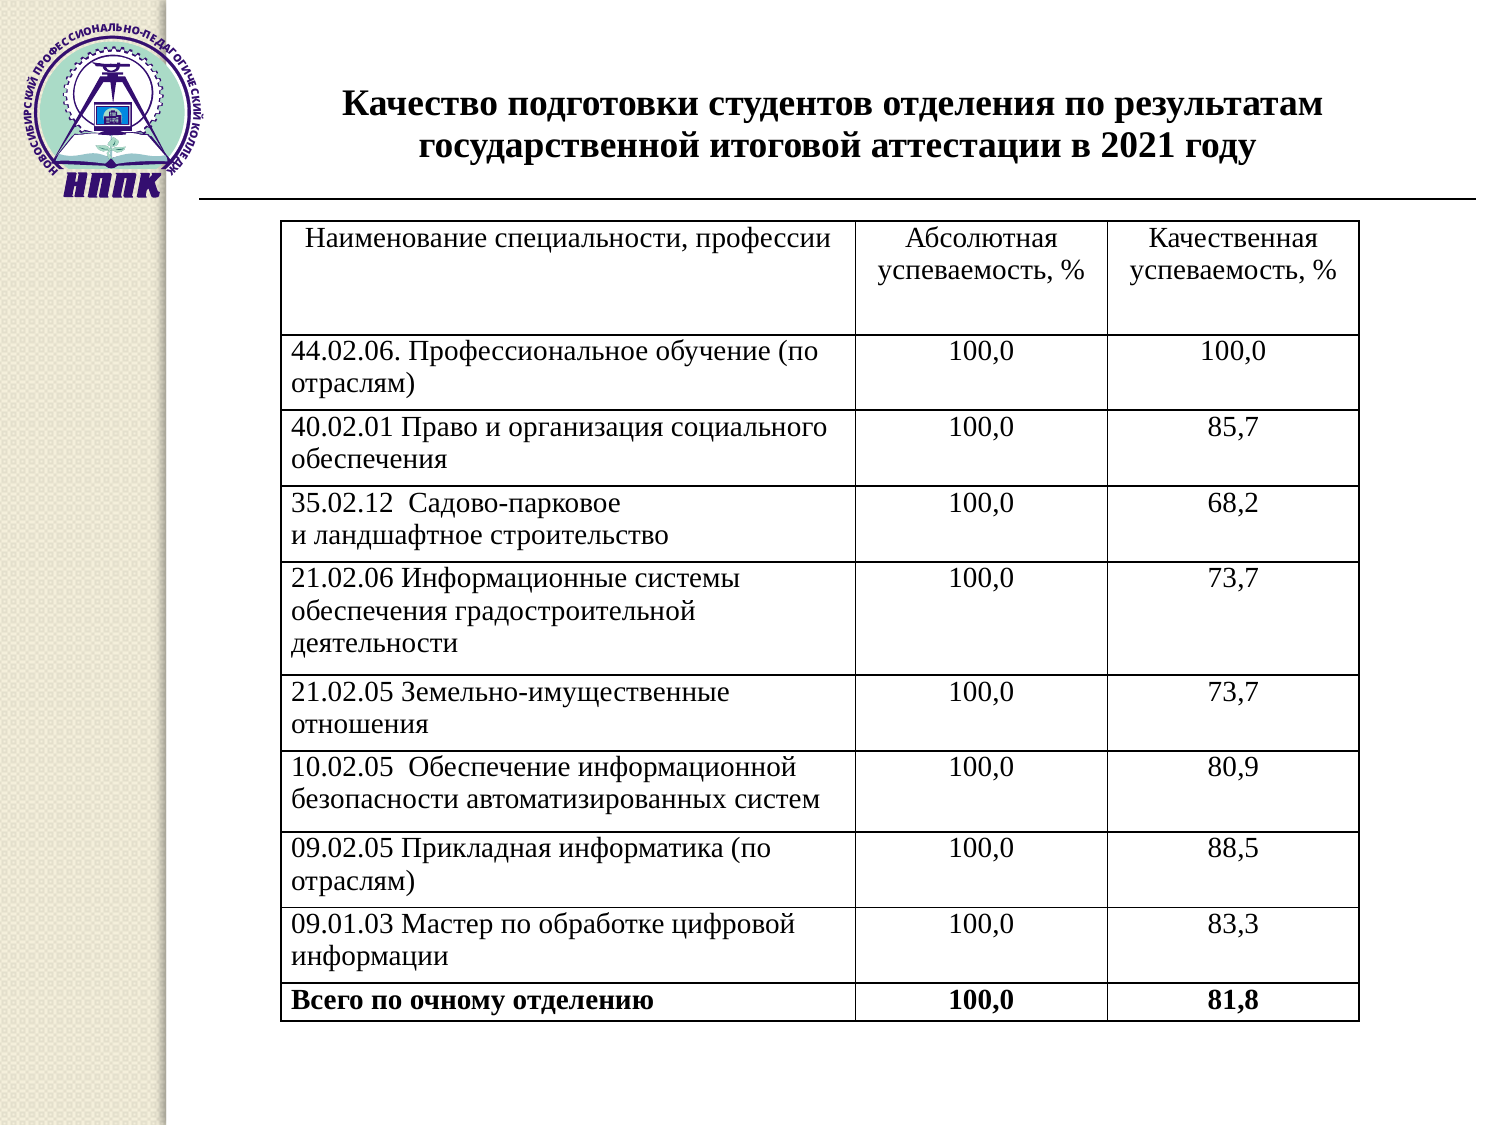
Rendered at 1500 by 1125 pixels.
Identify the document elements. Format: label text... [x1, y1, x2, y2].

table_cell 88,5 [1108, 833, 1358, 907]
table_cell 85,7 [1108, 411, 1358, 485]
table_cell 44.02.06. Профессиональное обучение (по отраслям) [282, 336, 855, 409]
table_cell 35.02.12 Садово-парковое и ландшафтное строительство [282, 487, 855, 561]
table_cell 100,0 [856, 833, 1107, 907]
table_cell 100,0 [856, 336, 1107, 409]
table_cell 21.02.06 Информационные системы обеспечения градостроительной деятельности [282, 563, 855, 674]
table_cell 100,0 [1108, 336, 1358, 409]
table_cell 100,0 [856, 984, 1107, 1020]
table_cell 100,0 [856, 676, 1107, 750]
table_cell 73,7 [1108, 563, 1358, 674]
table_cell 100,0 [856, 487, 1107, 561]
table_cell 68,2 [1108, 487, 1358, 561]
table_cell 83,3 [1108, 908, 1358, 982]
table_header Качественная успеваемость, % [1108, 222, 1358, 334]
table_cell 40.02.01 Право и организация социального обеспечения [282, 411, 855, 485]
table_cell 80,9 [1108, 752, 1358, 831]
table_cell 21.02.05 Земельно-имущественные отношения [282, 676, 855, 750]
table_cell 100,0 [856, 908, 1107, 982]
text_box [23, 23, 204, 199]
table_cell 73,7 [1108, 676, 1358, 750]
table_cell Всего по очному отделению [282, 984, 855, 1020]
table_cell 100,0 [856, 563, 1107, 674]
table_cell 09.01.03 Мастер по обработке цифровой информации [282, 908, 855, 982]
table_cell 100,0 [856, 752, 1107, 831]
table_header Качество подготовки студентов отделения по результатам государственной итоговой аттестации в 2021 году [211, 47, 1476, 198]
table_cell 09.02.05 Прикладная информатика (по отраслям) [282, 833, 855, 907]
table_header Наименование специальности, профессии [282, 222, 855, 334]
table_header Абсолютная успеваемость, % [856, 222, 1107, 334]
table_cell 81,8 [1108, 984, 1358, 1020]
table_cell 10.02.05 Обеспечение информационной безопасности автоматизированных систем [282, 752, 855, 831]
table_cell 100,0 [856, 411, 1107, 485]
